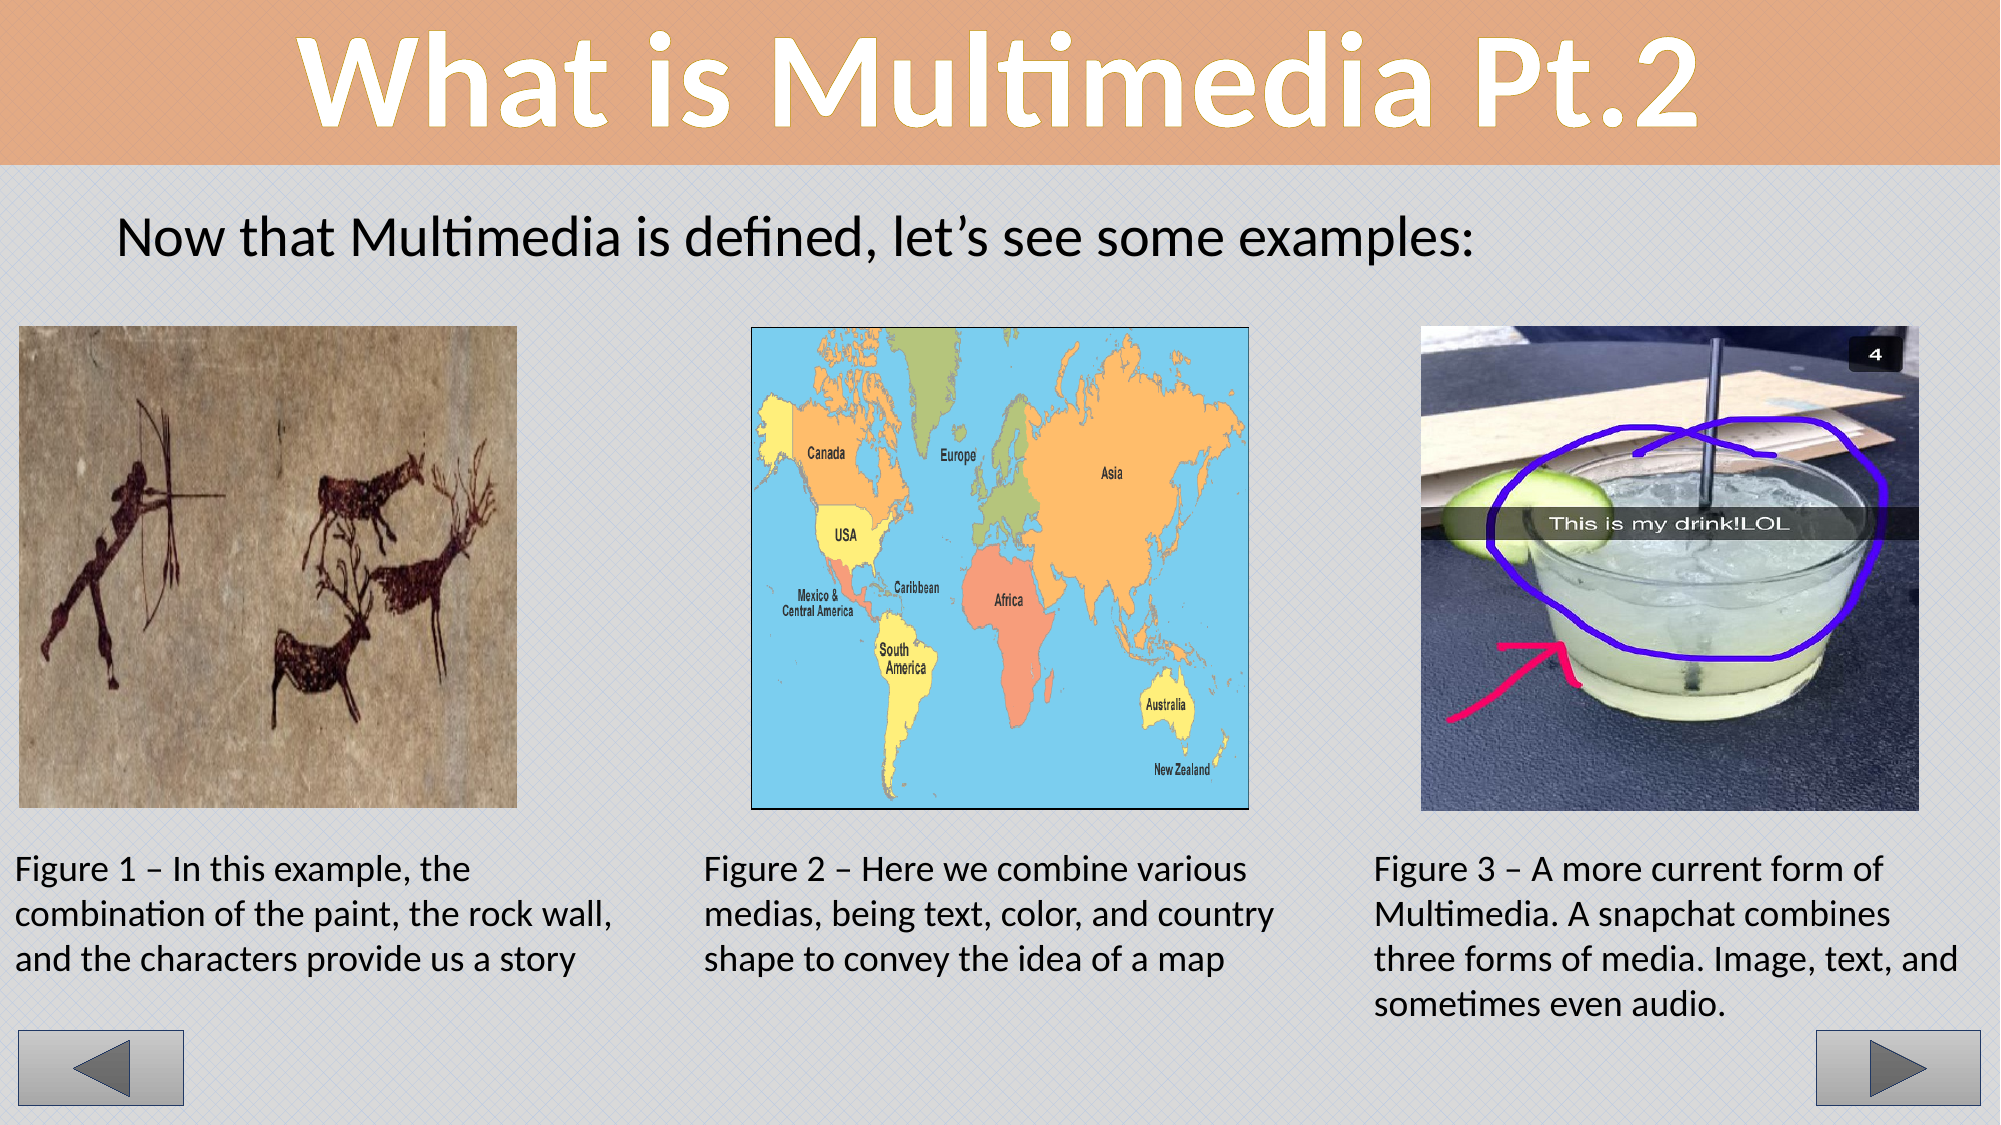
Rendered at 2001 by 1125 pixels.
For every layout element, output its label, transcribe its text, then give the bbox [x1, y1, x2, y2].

subtitle Now that Multimedia is defined, let’s see some examples: [101, 198, 1981, 289]
picture [1421, 326, 1919, 811]
title What is Multimedia Pt.2 [0, 0, 2000, 165]
picture [751, 327, 1249, 810]
text_box [18, 1030, 184, 1106]
text_box [1816, 1032, 1981, 1106]
text_box Figure 3 – A more current form of Multimedia. A snapchat combines three forms of media. Image, text, and sometimes even audio. [1359, 836, 1981, 1032]
text_box Figure 1 – In this example, the combination of the paint, the rock wall, and the characters provide us a story [0, 836, 641, 986]
picture [18, 326, 517, 808]
text_box Figure 2 – Here we combine various medias, being text, color, and country shape to convey the idea of a map [689, 836, 1311, 986]
